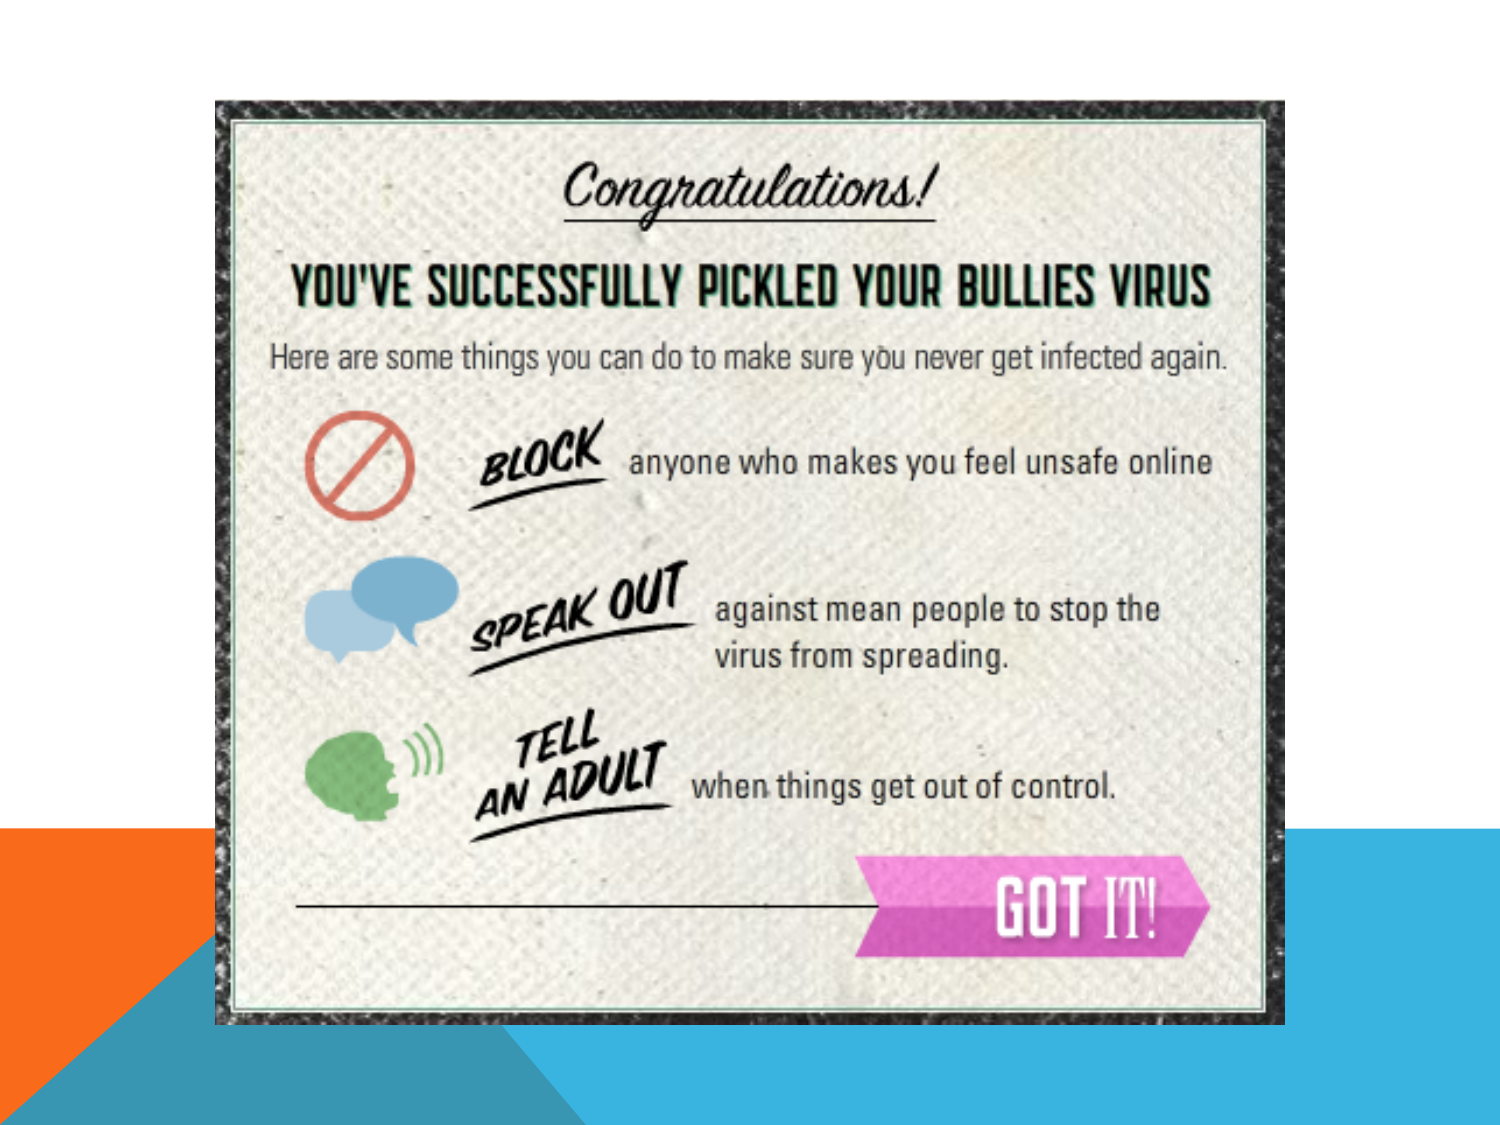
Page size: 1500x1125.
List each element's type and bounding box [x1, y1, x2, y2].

picture [214, 99, 1285, 1026]
